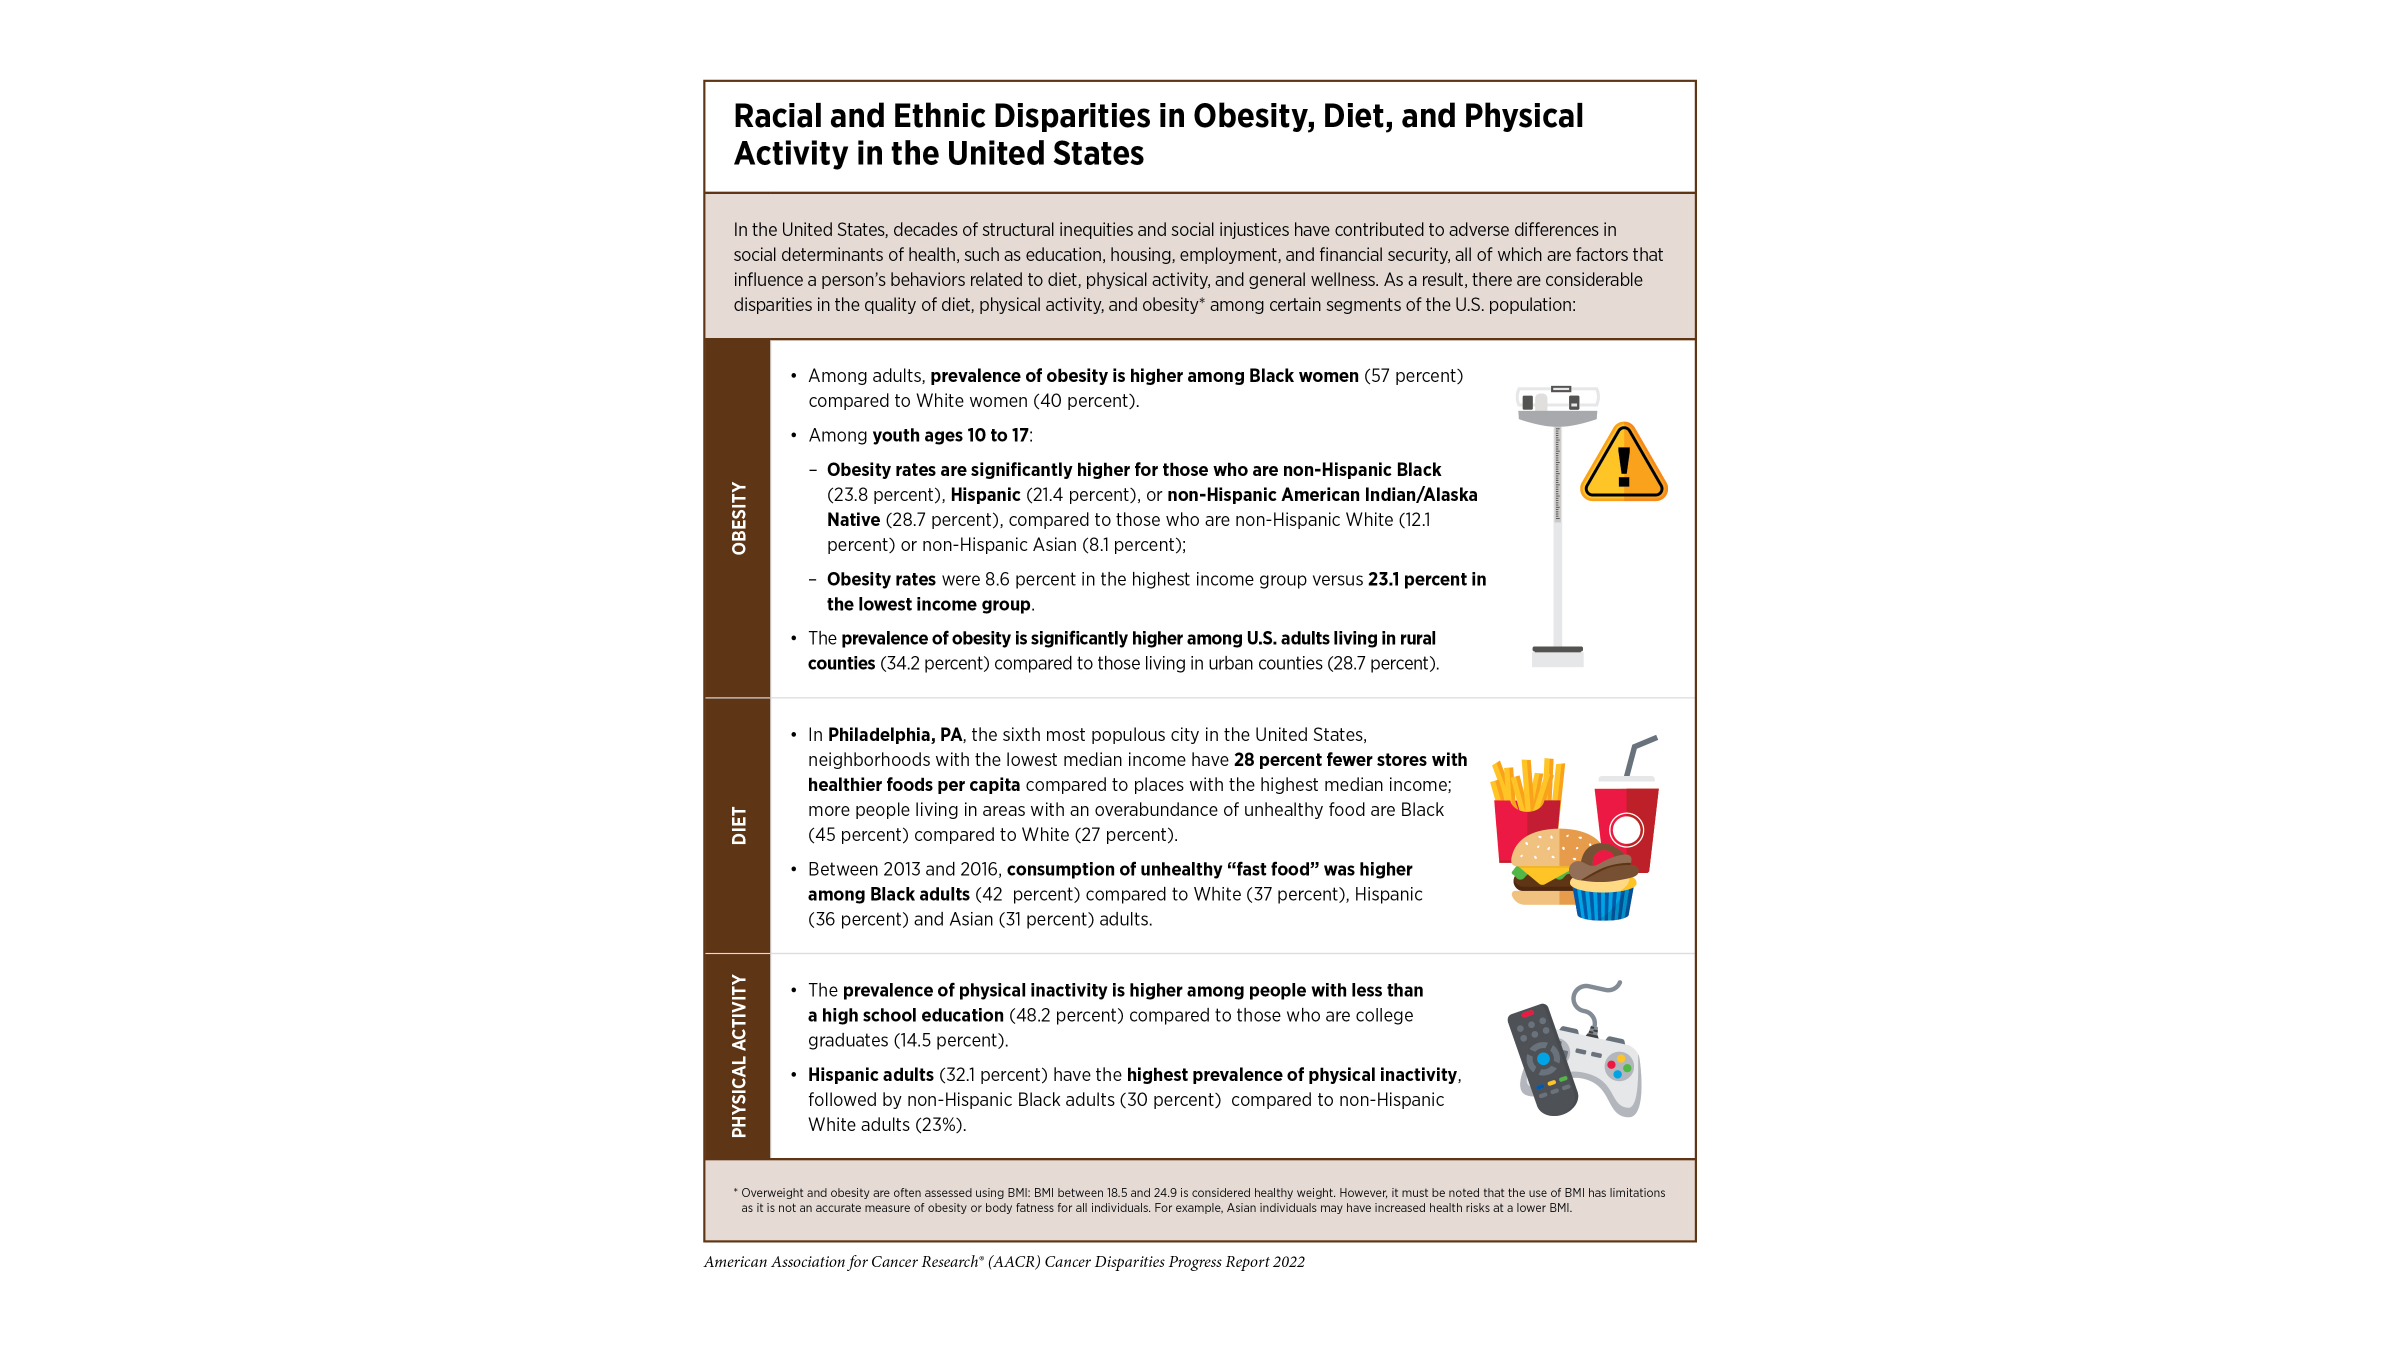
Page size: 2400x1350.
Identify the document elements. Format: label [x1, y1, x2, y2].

picture [684, 61, 1716, 1289]
